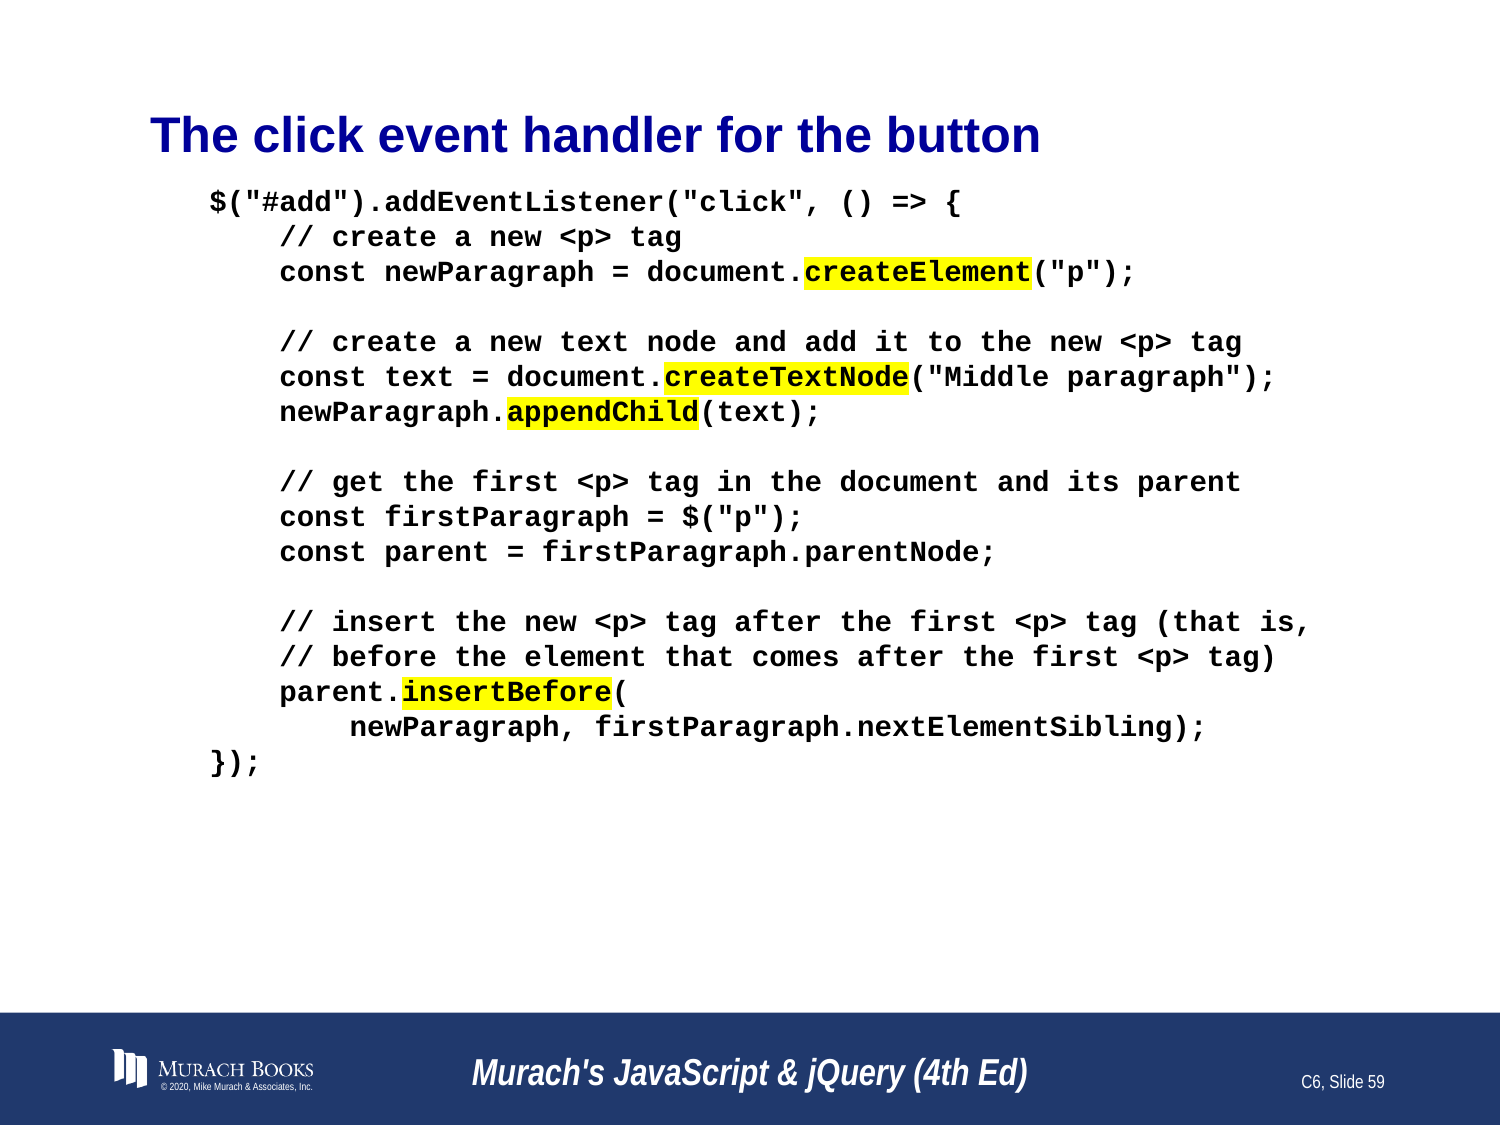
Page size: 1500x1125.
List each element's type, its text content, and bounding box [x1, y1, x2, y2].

slide_number C6, Slide 59 [1087, 1025, 1400, 1100]
slide_number Murach's JavaScript & jQuery (4th Ed) [463, 1025, 1050, 1100]
title The click event handler for the button [150, 102, 1350, 164]
list $("#add").addEventListener("click", () => { // create a new <p> tag const newParagraph = document.createElement("p"); // create a new text node and add it to the new <p> tag const text = document.createTextNode("Middle paragraph"); newParagraph.appendChild(text); // get the first <p> tag in the document and its parent const firstParagraph = $("p"); const parent = firstParagraph.parentNode; // insert the new <p> tag after the first <p> tag (that is, // before the element that comes after the first <p> tag) parent.insertBefore( newParagraph, firstParagraph.nextElementSibling); }); [137, 174, 1350, 975]
footer © 2020, Mike Murach & Associates, Inc. [12, 1025, 463, 1100]
